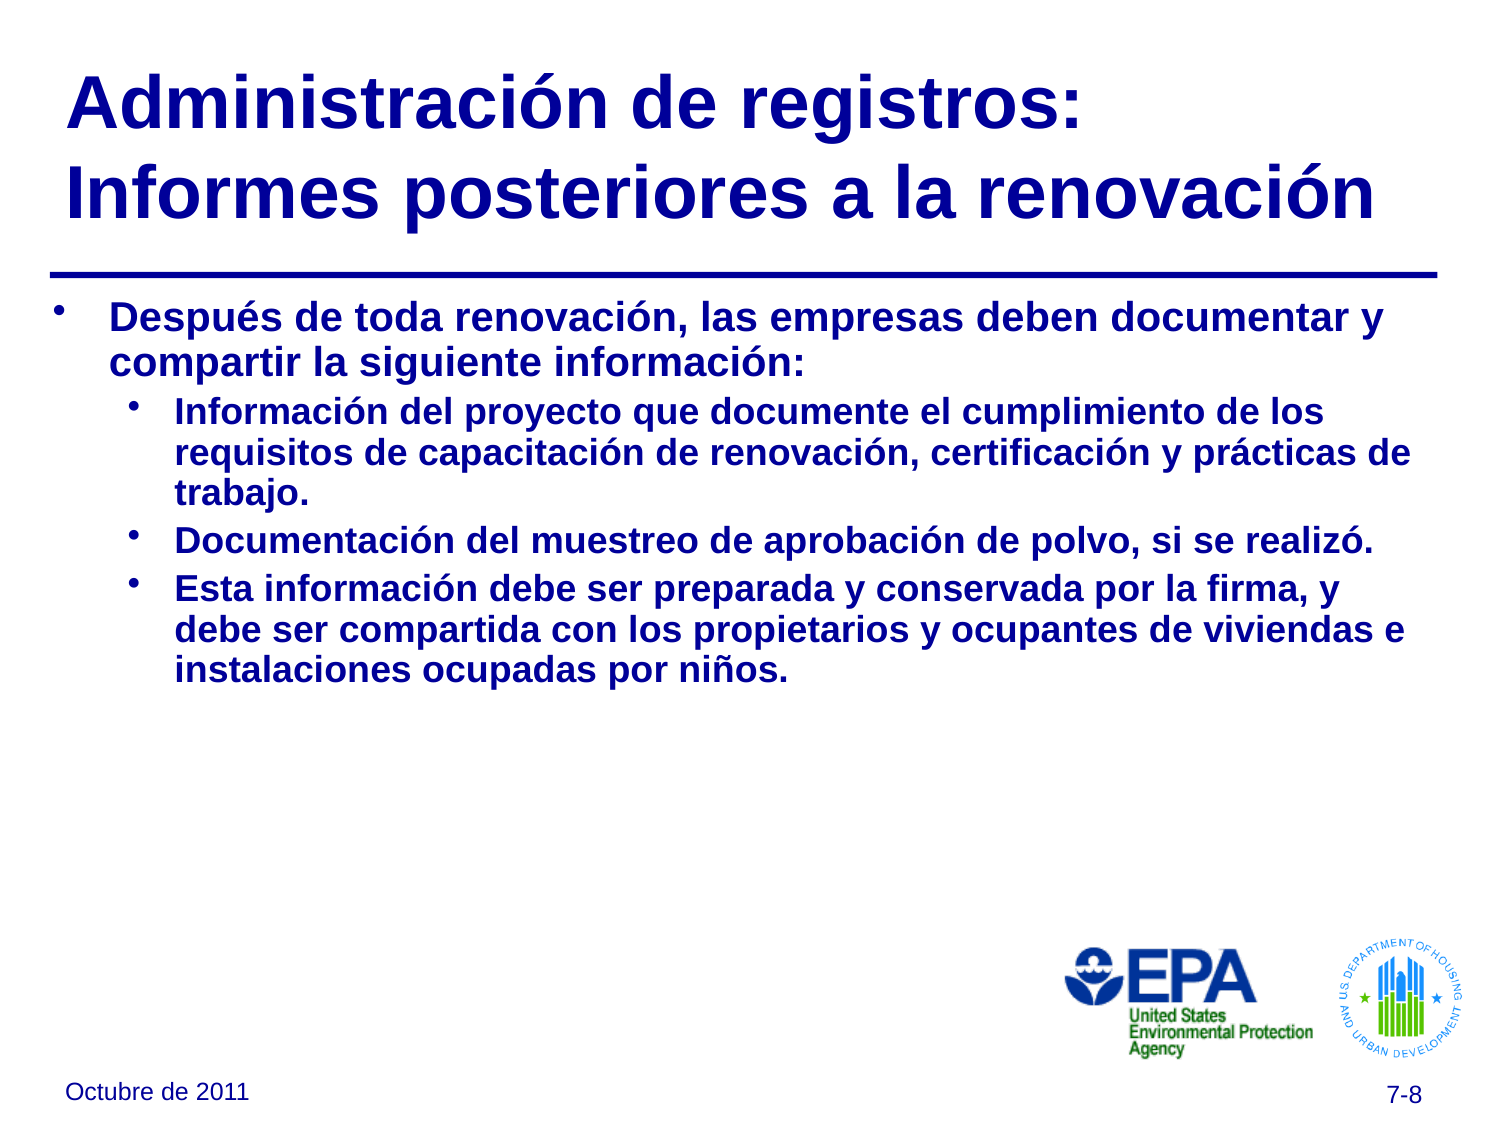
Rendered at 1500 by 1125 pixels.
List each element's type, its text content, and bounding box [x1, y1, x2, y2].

slide_number 7-8 [1124, 1049, 1438, 1125]
list Después de toda renovación, las empresas deben documentar y compartir la siguiente información: Información del proyecto que documente el cumplimiento de los requisitos de capacitación de renovación, certificación y prácticas de trabajo. Documentación del muestreo de aprobación de polvo, si se realizó. Esta información debe ser preparada y conservada por la firma, y debe ser compartida con los propietarios y ocupantes de viviendas e instalaciones ocupadas por niños. [37, 287, 1438, 988]
picture [1337, 937, 1463, 1059]
picture [1062, 988, 1319, 1064]
slide_number Octubre de 2011 [49, 1049, 363, 1125]
title Administración de registros: Informes posteriores a la renovación [49, 49, 1438, 238]
